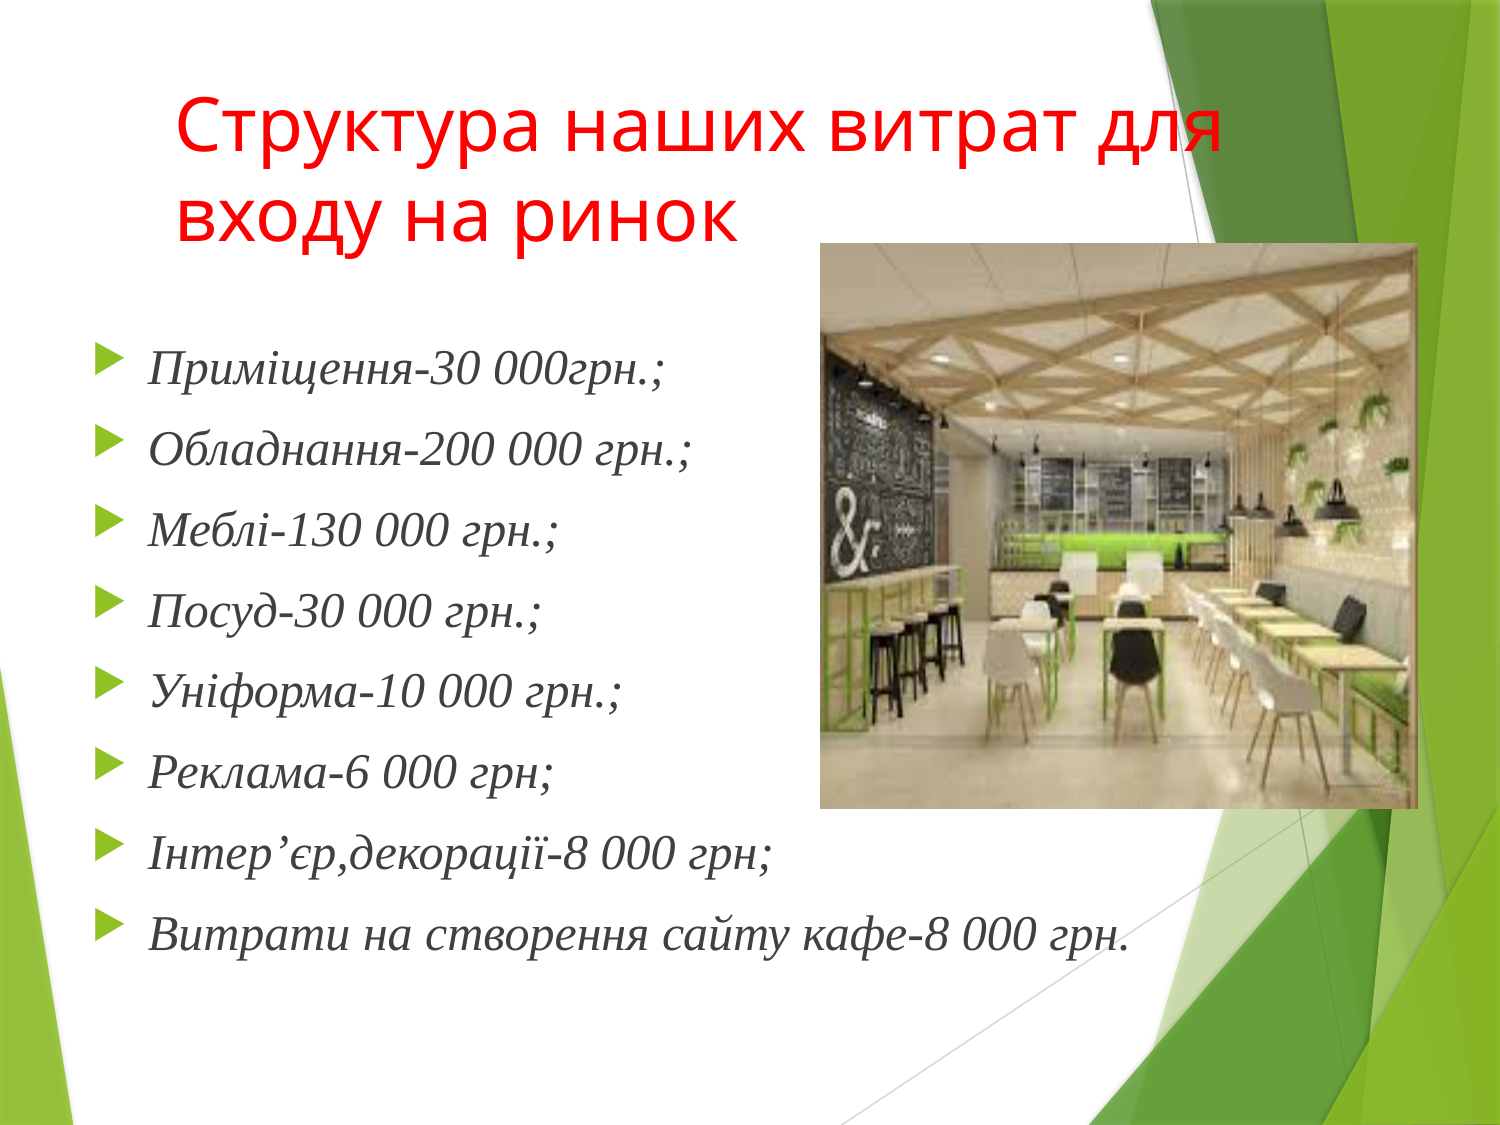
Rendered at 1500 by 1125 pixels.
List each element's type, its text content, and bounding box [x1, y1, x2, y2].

list Приміщення-30 000грн.; Обладнання-200 000 грн.; Меблі-130 000 грн.; Посуд-30 000 грн.; Уніформа-10 000 грн.; Реклама-6 000 грн; Інтер’єр,декорації-8 000 грн; Витрати на створення сайту кафе-8 000 грн. [76, 326, 1247, 989]
picture [820, 243, 1419, 809]
title Структура наших витрат для входу на ринок [159, 68, 1306, 286]
